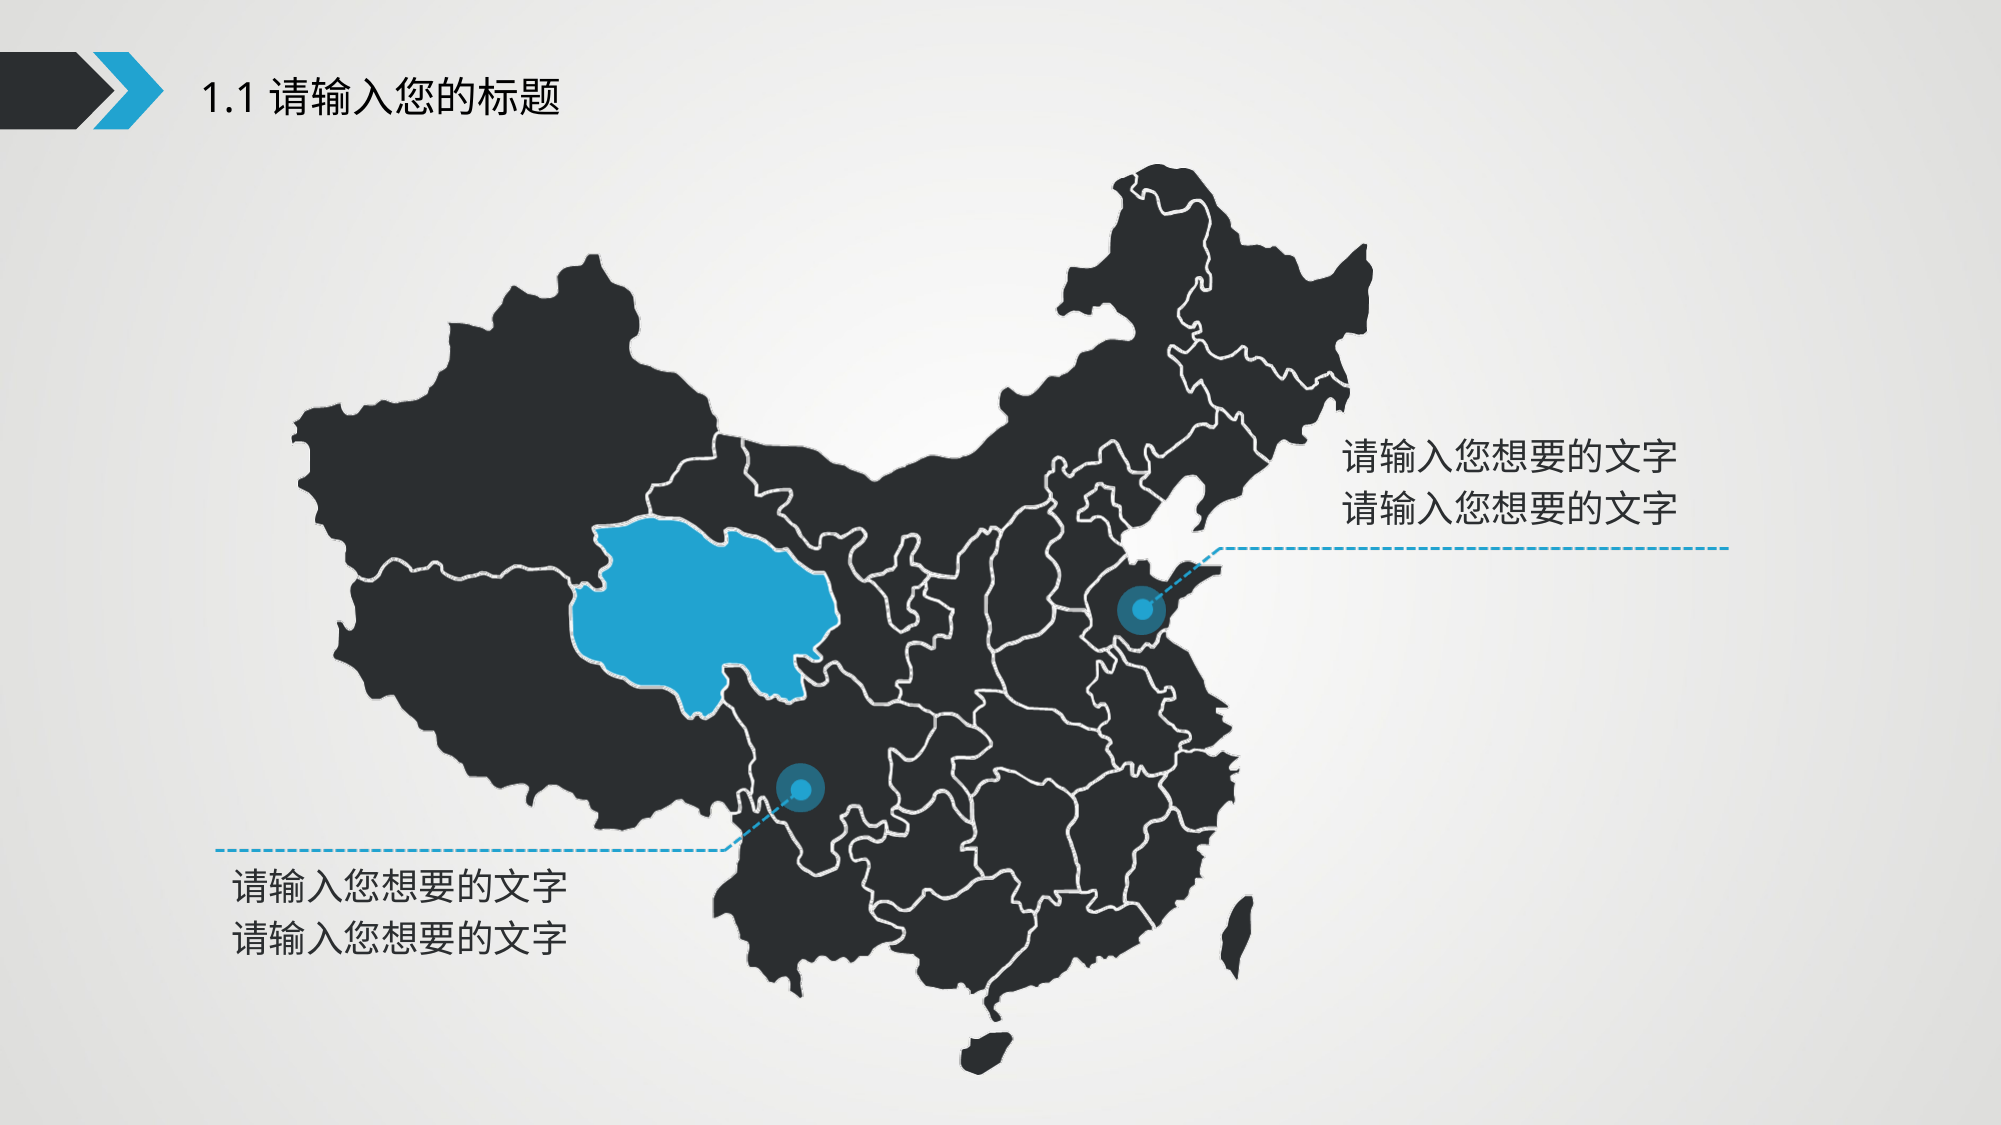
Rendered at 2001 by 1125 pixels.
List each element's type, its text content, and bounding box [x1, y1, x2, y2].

picture [0, 0, 2001, 1125]
text_box 请输入您想要的文字 [1379, 478, 1740, 538]
text_box [0, 52, 115, 130]
text_box 请输入您想要的文字 [216, 861, 285, 908]
text_box [92, 52, 164, 130]
text_box 请输入您想要的文字 [1379, 425, 1740, 478]
text_box 1.1请输入您的标题 [184, 63, 576, 129]
text_box 请输入您想要的文字 [216, 908, 285, 968]
